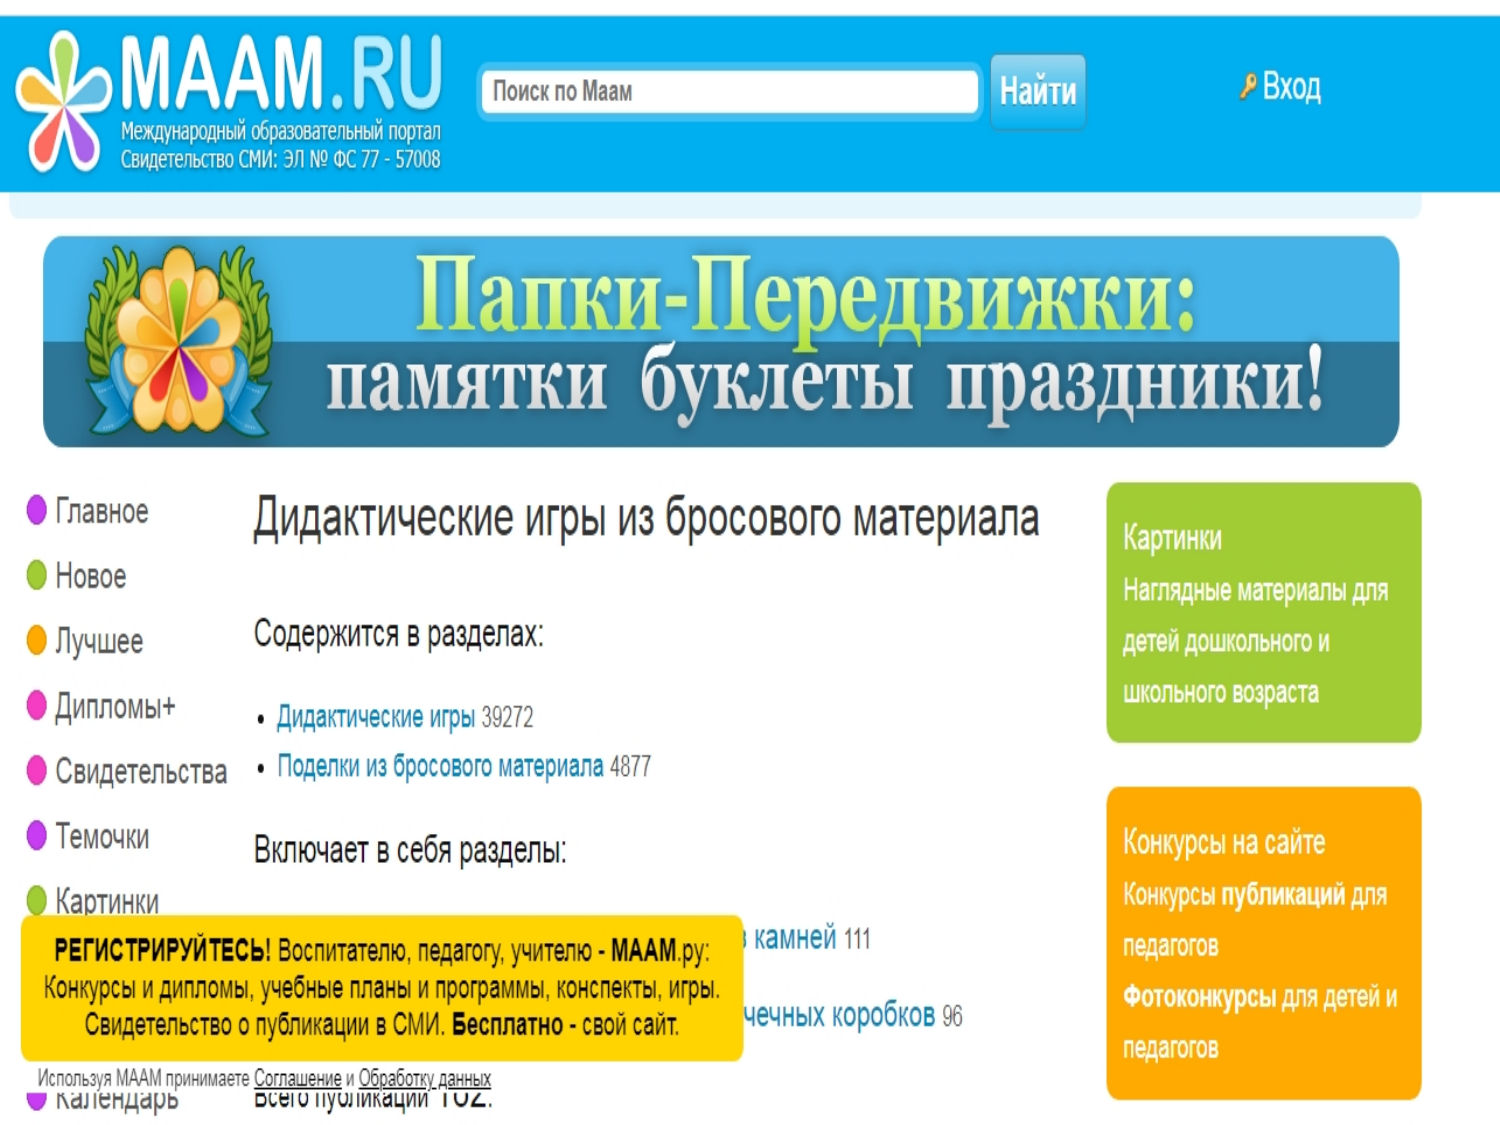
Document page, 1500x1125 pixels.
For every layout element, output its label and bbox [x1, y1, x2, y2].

picture [396, 150, 440, 167]
picture [122, 119, 245, 144]
picture [122, 150, 234, 171]
picture [15, 30, 113, 173]
picture [401, 34, 441, 109]
picture [311, 150, 328, 167]
picture [275, 34, 322, 110]
picture [1265, 69, 1321, 104]
picture [224, 34, 269, 110]
picture [389, 125, 441, 144]
picture [175, 34, 220, 110]
picture [252, 119, 383, 144]
picture [332, 94, 342, 109]
picture [354, 35, 394, 109]
picture [122, 34, 169, 110]
picture [284, 150, 303, 167]
picture [990, 52, 1087, 125]
picture [0, 192, 1500, 1125]
picture [334, 150, 356, 167]
picture [0, 0, 1500, 17]
picture [239, 150, 277, 167]
picture [477, 63, 983, 121]
picture [1239, 72, 1258, 101]
picture [363, 150, 379, 167]
